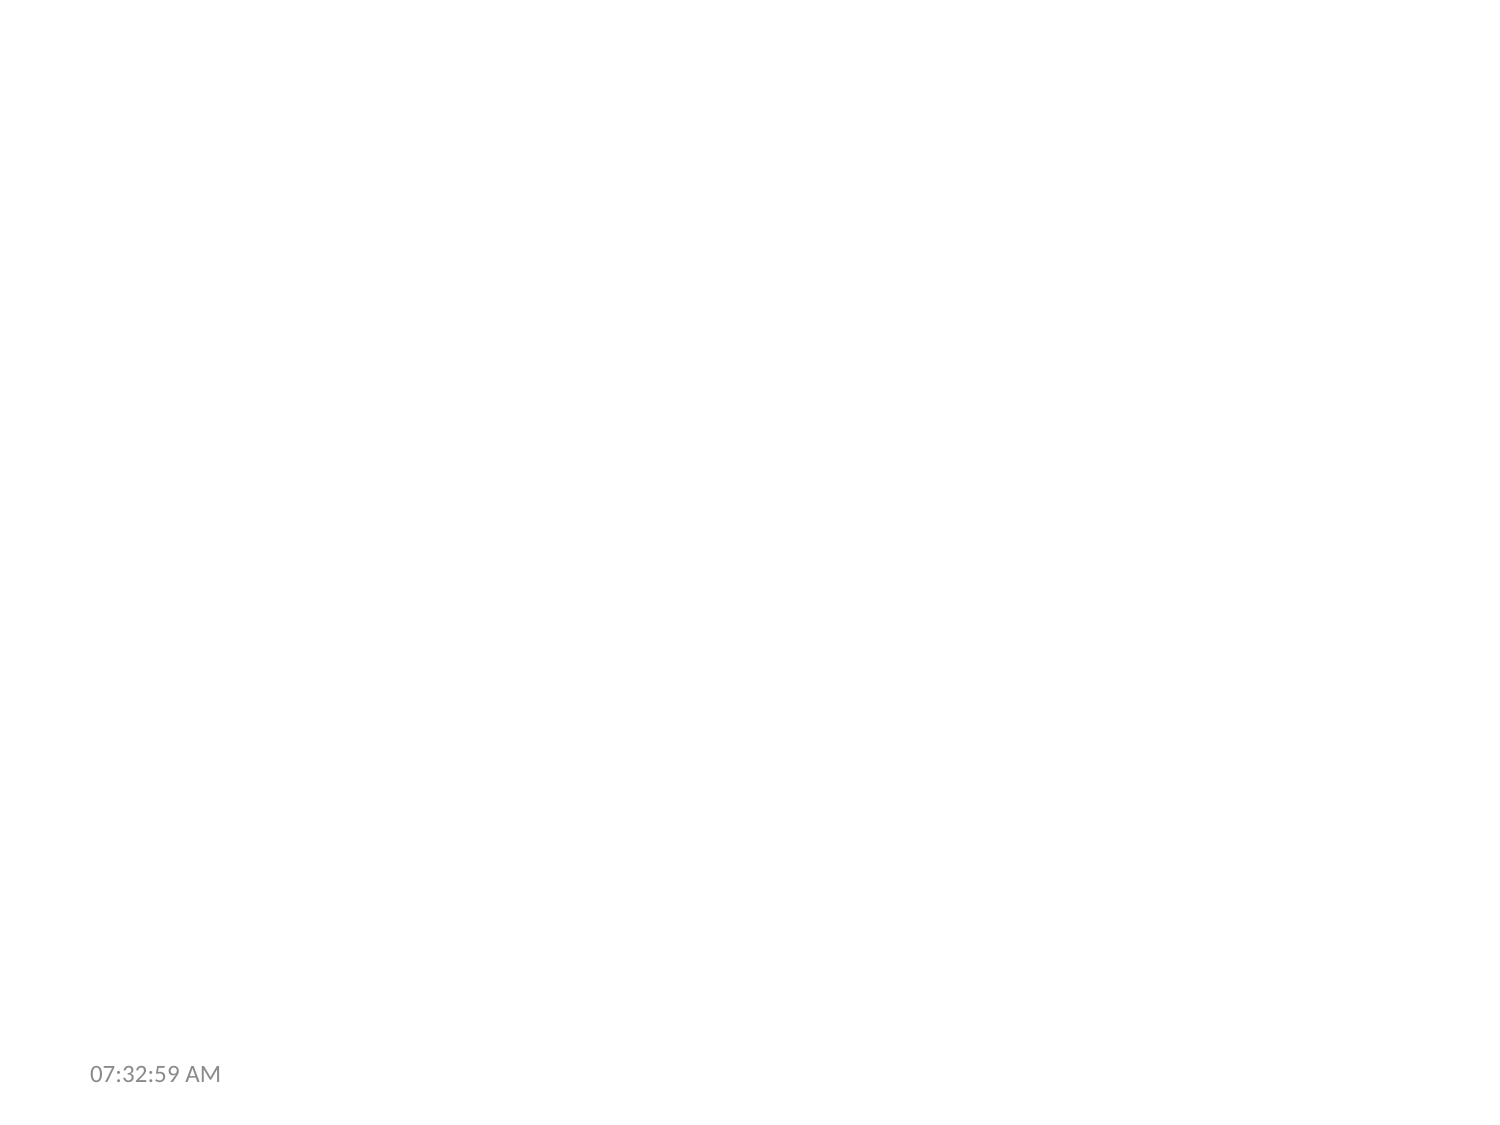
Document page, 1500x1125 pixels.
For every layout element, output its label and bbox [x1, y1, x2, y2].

slide_number [75, 1042, 425, 1103]
